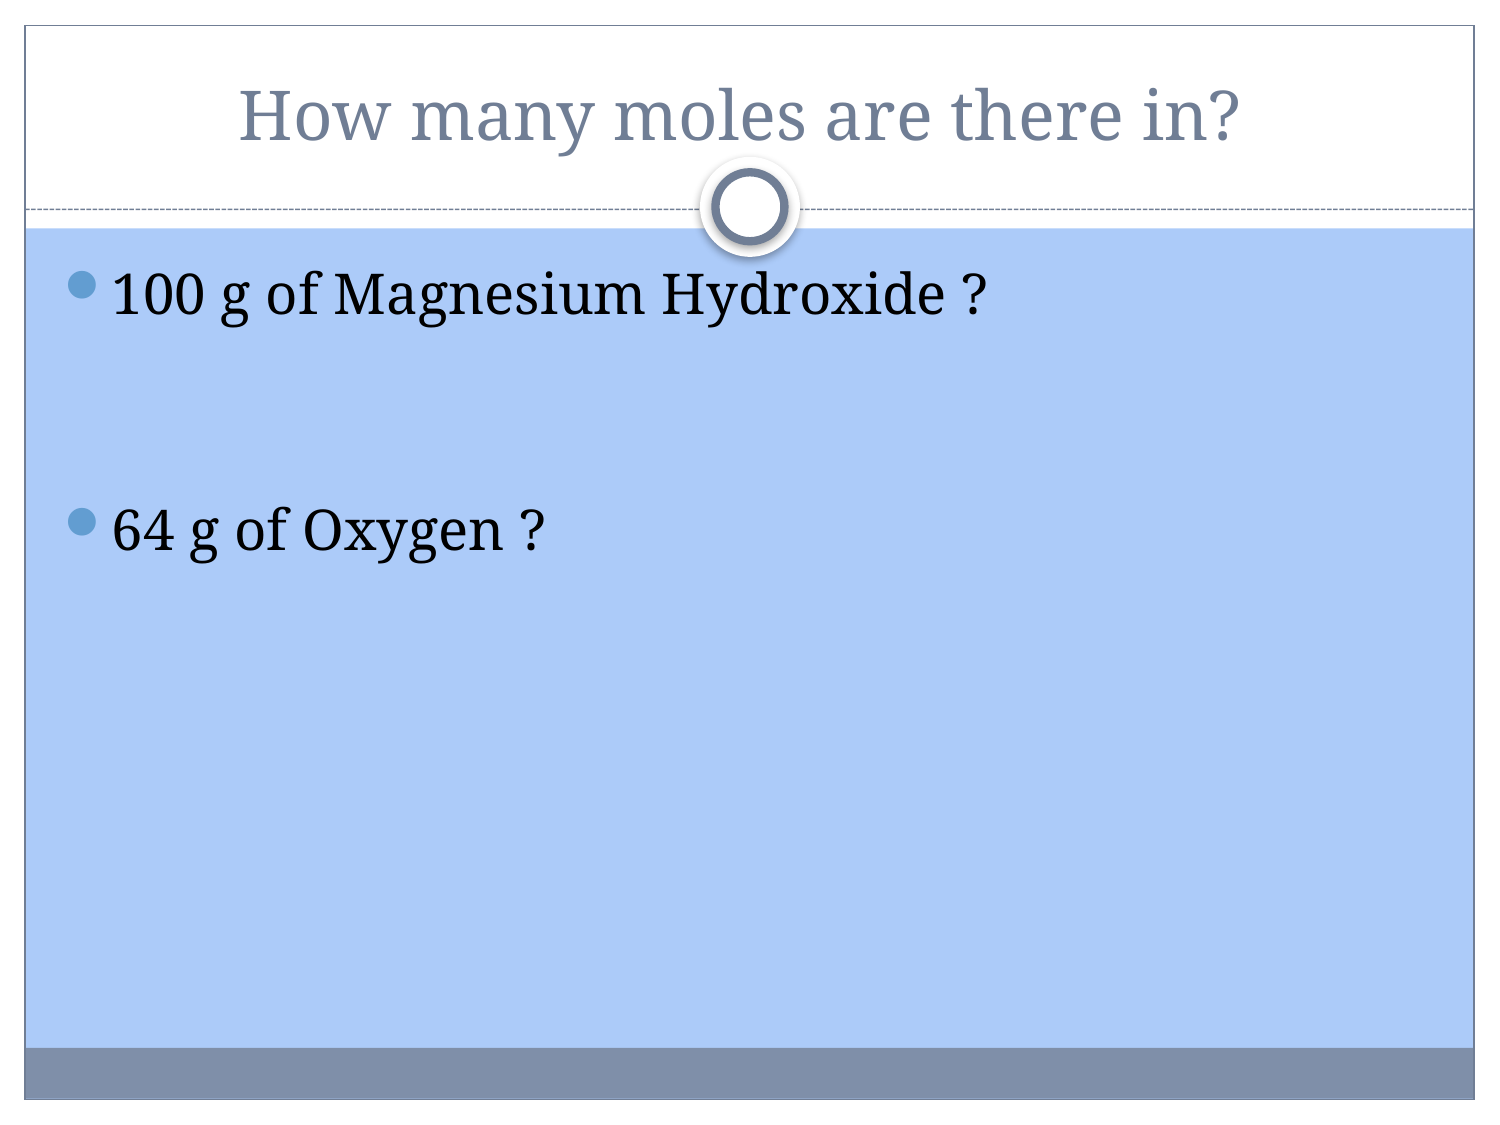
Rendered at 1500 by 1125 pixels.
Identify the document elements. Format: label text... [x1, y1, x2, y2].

list 100 g of Magnesium Hydroxide ? 64 g of Oxygen ? [49, 250, 1445, 1001]
title How many moles are there in? [49, 37, 1450, 162]
